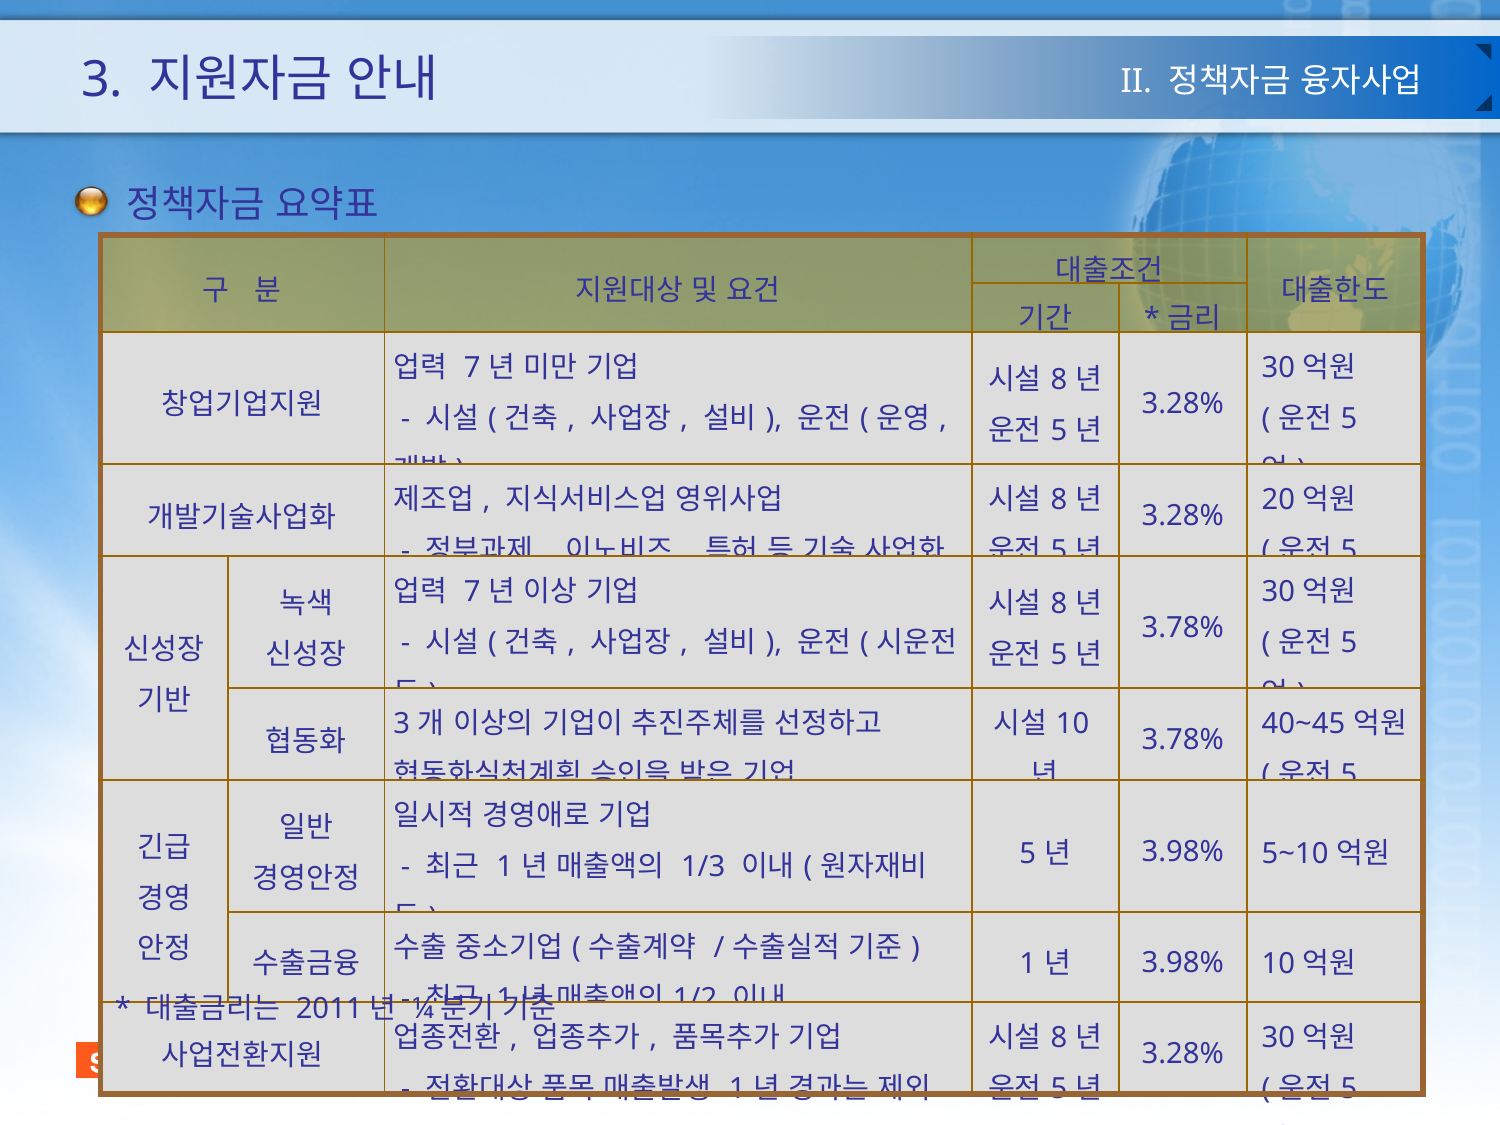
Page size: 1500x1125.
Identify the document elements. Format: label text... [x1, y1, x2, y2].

table_cell 일시적 경영애로 기업 - 최근 1년 매출액의 1/3 이내(원자재비 등) [385, 781, 971, 911]
table_cell 3.78% [1120, 557, 1246, 687]
table_cell 20억원 (운전5억) [1248, 465, 1420, 555]
table_cell 긴급 경영 안정 [103, 781, 227, 981]
table_cell 3개 이상의 기업이 추진주체를 선정하고 협동화실천계획 승인을 받은 기업 [385, 689, 971, 779]
table_cell 업력 7년 이상 기업 - 시설(건축, 사업장, 설비), 운전(시운전 등) [385, 557, 971, 687]
table_cell 일반 경영안정 [229, 781, 384, 911]
table_cell 녹색 신성장 [229, 557, 384, 687]
table_cell 30억원 (운전5억) [1248, 557, 1420, 687]
table_cell 1년 [973, 913, 1118, 1001]
table_cell 수출 중소기업(수출계약 /수출실적 기준) - 최근 1년 매출액의1/2 이내 [385, 913, 971, 1001]
table_cell 10억원 [1248, 913, 1420, 1001]
table_cell 업종전환, 업종추가, 품목추가 기업 - 전환대상 품목 매출발생 1년 경과는 제외 [385, 1003, 971, 1091]
table_cell 30억원 (운전5억) [1248, 333, 1420, 463]
table_cell 40~45억원 (운전5억) [1248, 689, 1420, 779]
text_box * 대출금리는 2011년 ¼분기 기준 [100, 981, 691, 1032]
table_cell 시설8년 운전5년 [973, 333, 1118, 463]
table_cell 수출금융 [229, 913, 384, 981]
table_cell 시설8년 운전5년 [973, 1003, 1118, 1091]
table_cell 제조업, 지식서비스업 영위사업 - 정부과제, 이노비즈, 특허 등 기술 사업화 [385, 465, 971, 555]
table_cell 3.28% [1120, 465, 1246, 555]
table_cell 5년 [973, 781, 1118, 911]
table_cell 3.28% [1120, 333, 1246, 463]
picture [0, 0, 1500, 1125]
table_header 대출조건 [973, 238, 1246, 282]
table_header 구 분 [103, 238, 384, 331]
table_cell 협동화 [229, 689, 384, 779]
table_cell 시설8년 운전5년 [973, 557, 1118, 687]
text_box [71, 167, 721, 228]
table_cell 3.28% [1120, 1003, 1246, 1091]
table_cell 개발기술사업화 [103, 465, 384, 555]
table_cell 창업기업지원 [103, 333, 384, 463]
text_box 3. 지원자금 안내 [66, 38, 454, 114]
table_header 지원대상 및 요건 [385, 238, 971, 331]
table_cell 5~10억원 [1248, 781, 1420, 911]
table_cell *금리 [1120, 284, 1246, 331]
table_cell 신성장기반 [103, 557, 227, 779]
table_header 대출한도 [1248, 238, 1420, 331]
table_cell 3.98% [1120, 913, 1246, 1001]
table_cell 시설10년 운전5년 [973, 689, 1118, 779]
table_cell 시설8년 운전5년 [973, 465, 1118, 555]
table_cell 기간 [973, 284, 1118, 331]
text_box II. 정책자금 융자사업 [1105, 51, 1438, 107]
table_cell 업력 7년 미만 기업 - 시설(건축, 사업장, 설비), 운전(운영, 개발) [385, 333, 971, 463]
table_cell 30억원 (운전5억) [1248, 1003, 1420, 1091]
table_cell 3.98% [1120, 781, 1246, 911]
table_cell 사업전환지원 [103, 1032, 384, 1091]
table_cell 3.78% [1120, 689, 1246, 779]
